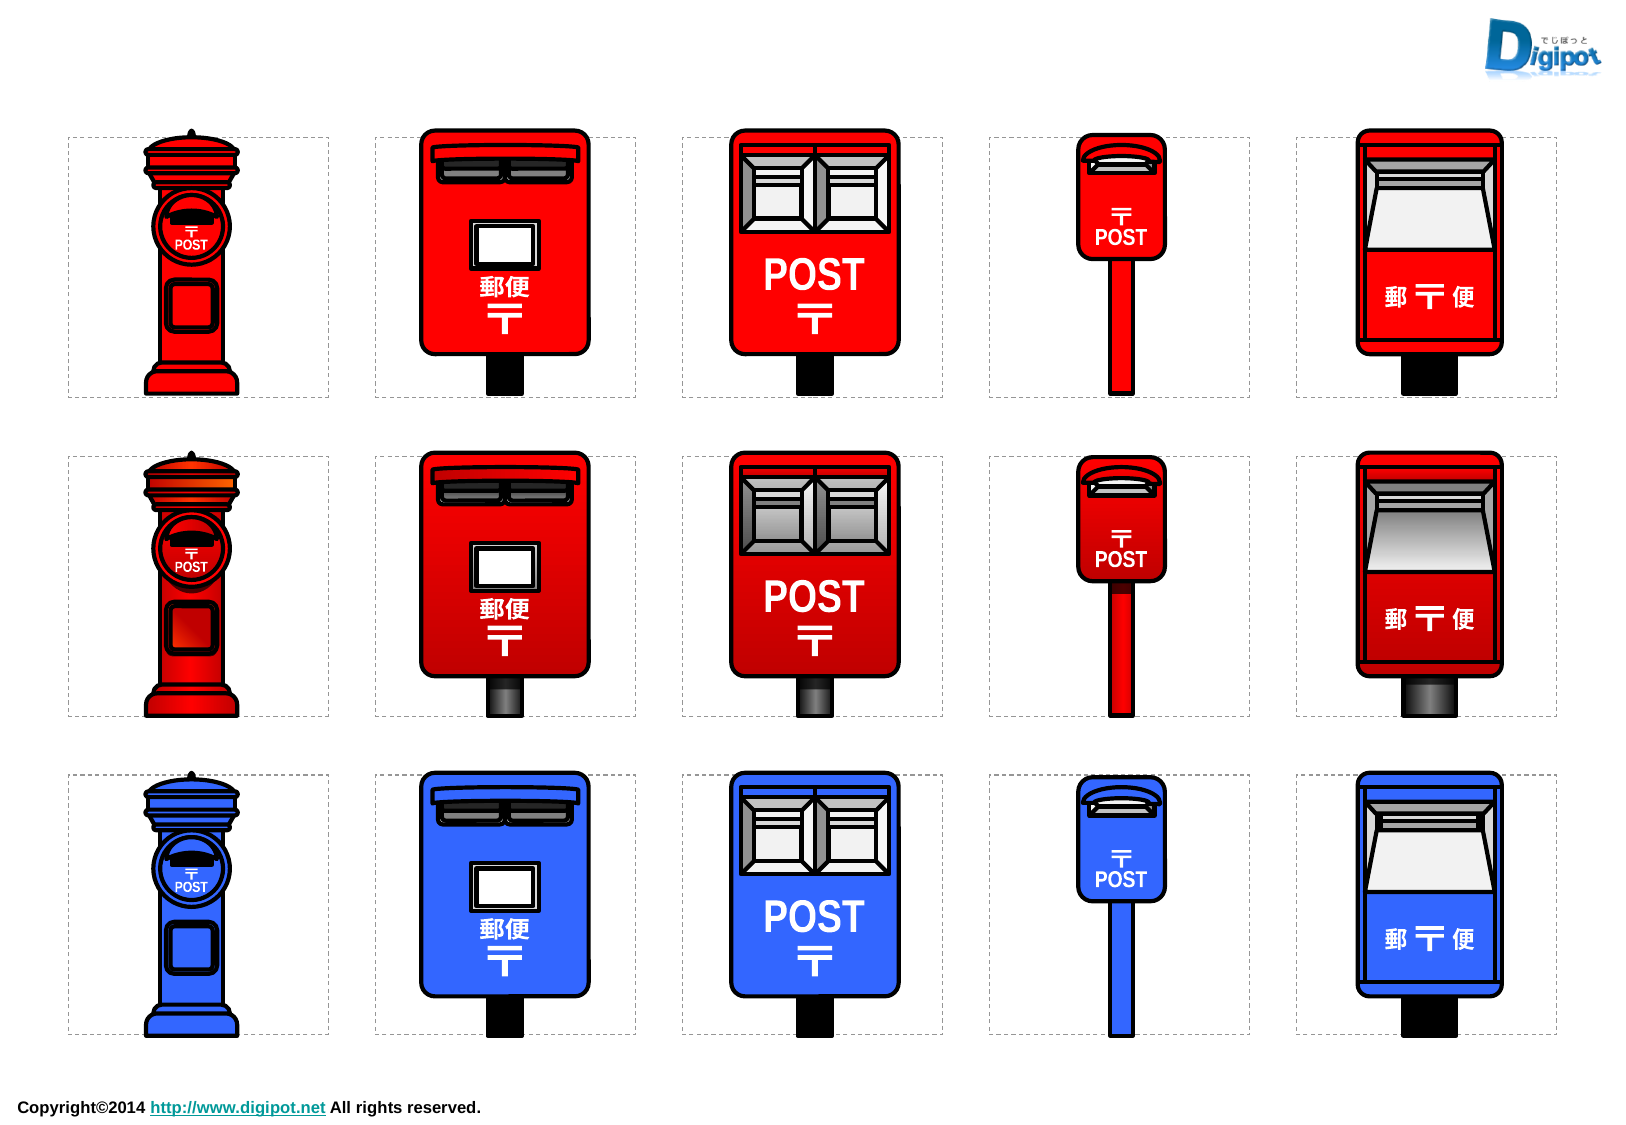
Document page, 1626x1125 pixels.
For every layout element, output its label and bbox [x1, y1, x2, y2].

text_box [1357, 130, 1502, 394]
text_box [731, 452, 899, 716]
text_box [420, 452, 589, 716]
text_box [145, 452, 238, 716]
text_box [731, 130, 899, 394]
text_box [1357, 772, 1502, 1037]
text_box [731, 772, 899, 1037]
text_box [1078, 456, 1166, 716]
text_box [1078, 776, 1166, 1036]
text_box [1357, 452, 1502, 716]
text_box [145, 130, 238, 394]
picture [1485, 18, 1602, 82]
text_box [1078, 134, 1166, 394]
text_box [420, 772, 589, 1037]
text_box [145, 772, 238, 1037]
text_box [420, 130, 589, 394]
